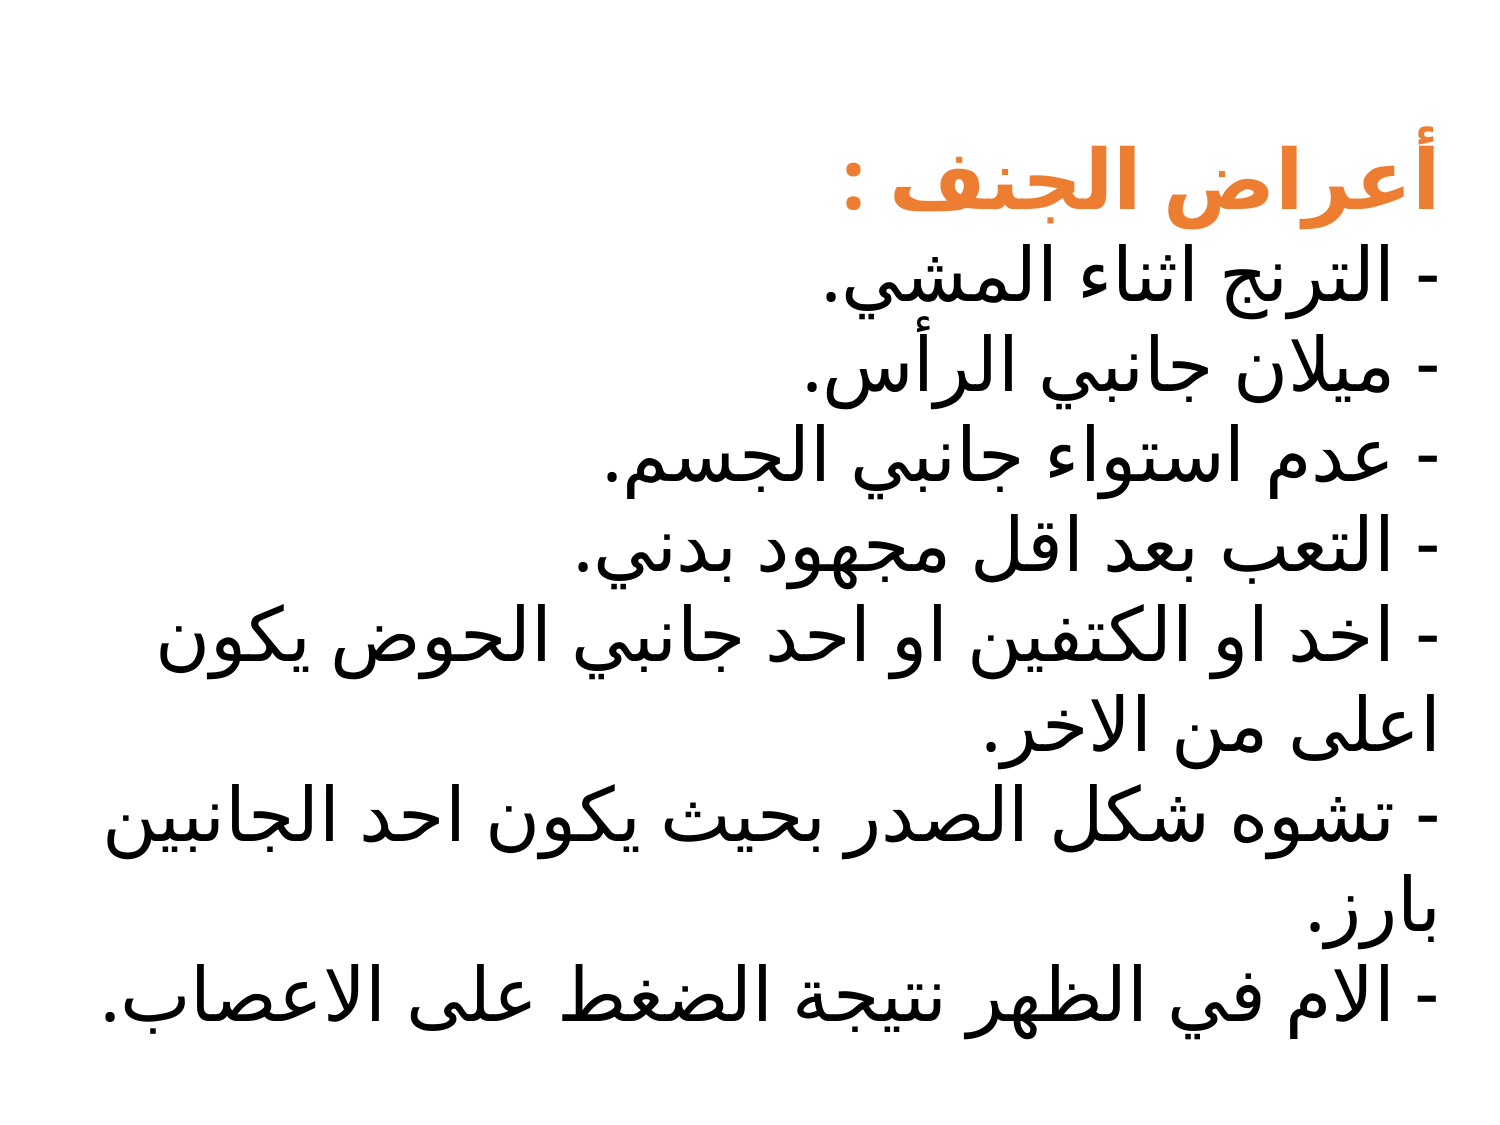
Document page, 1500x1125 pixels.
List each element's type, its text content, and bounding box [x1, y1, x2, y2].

text_box أعراض الجنف : - الترنج اثناء المشي. - ميلان جانبي الرأس. - عدم استواء جانبي الجسم. - التعب بعد اقل مجهود بدني. - اخد او الكتفين او احد جانبي الحوض يكون اعلى من الاخر. - تشوه شكل الصدر بحيث يكون احد الجانبين بارز. - الام في الظهر نتيجة الضغط على الاعصاب. [53, 28, 1456, 1125]
